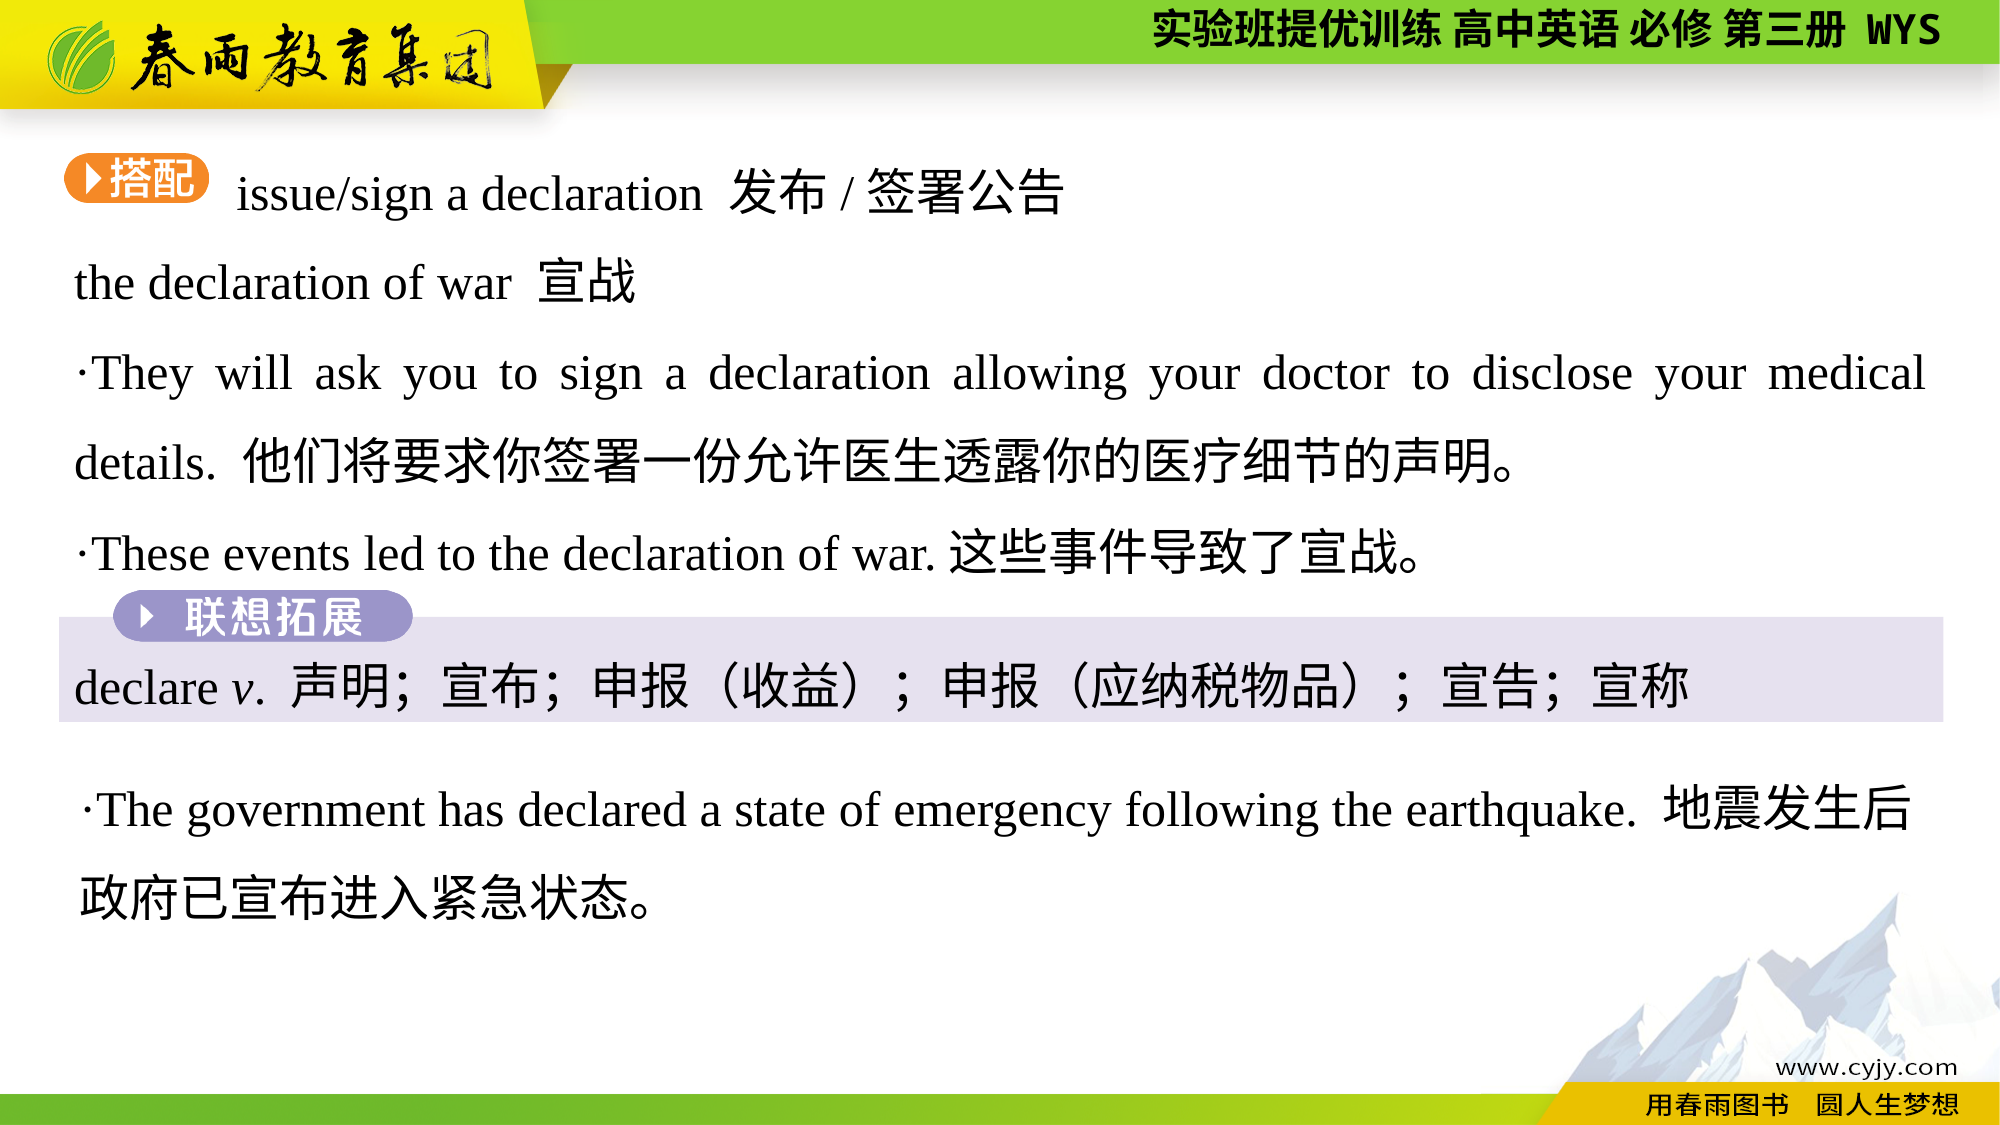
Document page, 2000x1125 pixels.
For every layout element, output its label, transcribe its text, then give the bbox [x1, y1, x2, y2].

picture [0, 0, 2000, 1125]
list issue/sign a declaration 发布/签署公告 the declaration of war 宣战 ·They will ask you to sign a declaration allowing your doctor to disclose your medical details. 他们将要求你签署一份允许医生透露你的医疗细节的声明。 ·These events led to the declaration of war.这些事件导致了宣战。 [59, 122, 1944, 581]
text_box ·The government has declared a state of emergency following the earthquake. 地震发生后政府已宣布进入紧急状态。 [64, 739, 1944, 934]
text_box declare v. 声明；宣布；申报（收益）；申报（应纳税物品）；宣告；宣称 [59, 616, 1944, 722]
